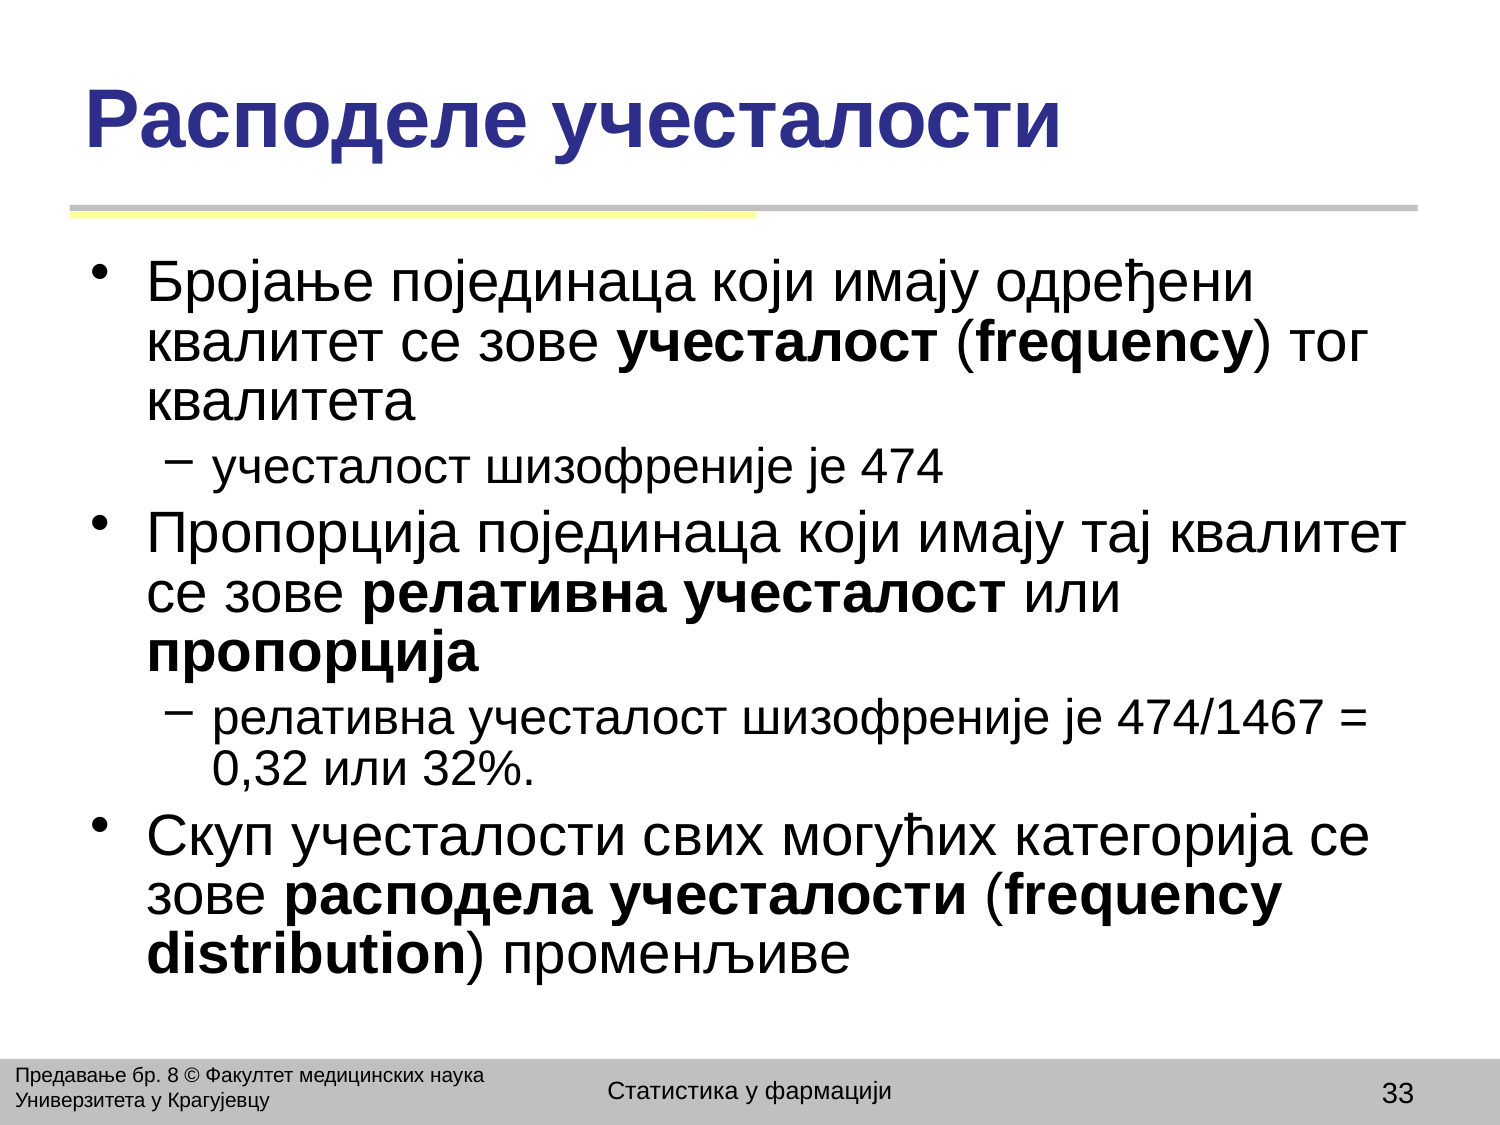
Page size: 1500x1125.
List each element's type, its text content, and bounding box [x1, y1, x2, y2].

footer Статистика у фармацији [512, 1066, 988, 1125]
slide_number Предавање бр. 8 © Факултет медицинских наука Универзитета у Крагујевцу [0, 1053, 631, 1108]
slide_number 33 [1079, 1066, 1430, 1125]
title Расподеле учесталости [69, 19, 1426, 208]
list Бројање појединаца који имају одређени квалитет се зове учесталост (frequency) тог квалитета учесталост шизофреније је 474 Пропорција појединаца који имају тај квалитет се зове релативна учесталост или пропорција релативна учесталост шизофреније је 474/1467 = 0,32 или 32%. Скуп учесталости свих могућих категорија се зове расподела учесталости (frequency distribution) променљиве [74, 246, 1426, 1023]
